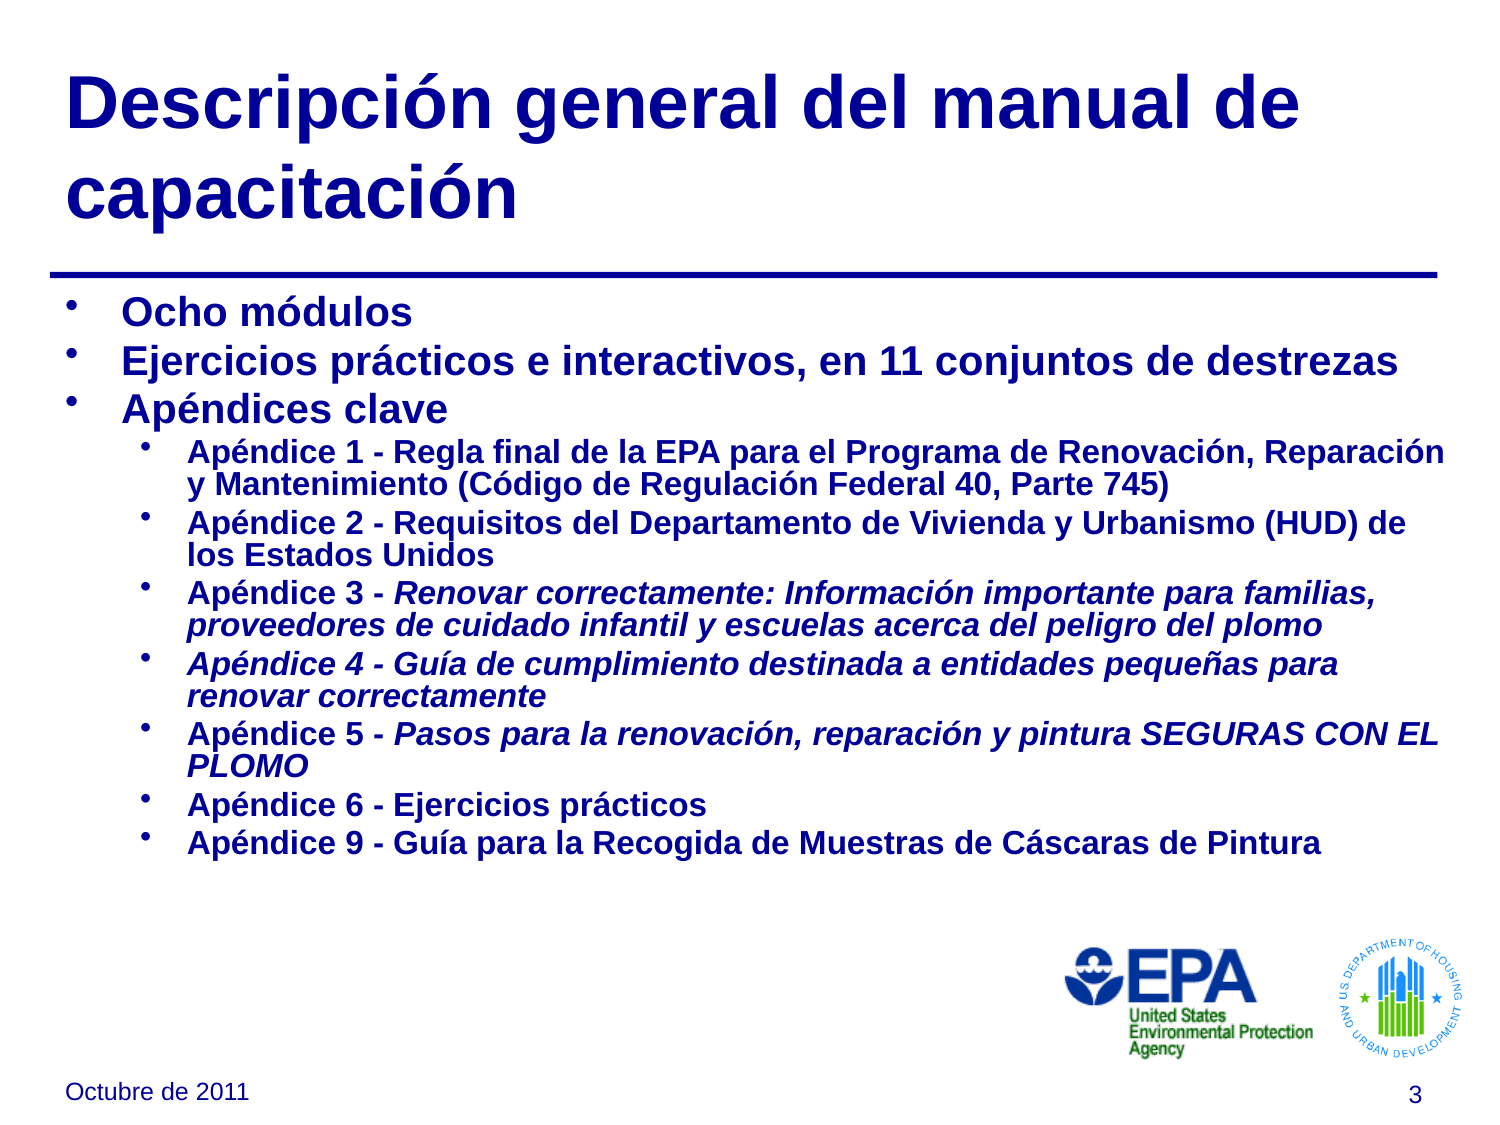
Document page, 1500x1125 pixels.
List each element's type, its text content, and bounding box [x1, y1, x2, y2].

title Descripción general del manual de capacitación [49, 49, 1438, 238]
slide_number Octubre de 2011 [49, 1049, 363, 1125]
picture [1337, 1038, 1463, 1059]
picture [1062, 1038, 1319, 1064]
slide_number 3 [1124, 1049, 1438, 1125]
list Ocho módulos Ejercicios prácticos e interactivos, en 11 conjuntos de destrezas Apéndices clave Apéndice 1 - Regla final de la EPA para el Programa de Renovación, Reparación y Mantenimiento (Código de Regulación Federal 40, Parte 745) Apéndice 2 - Requisitos del Departamento de Vivienda y Urbanismo (HUD) de los Estados Unidos Apéndice 3 - Renovar correctamente: Información importante para familias, proveedores de cuidado infantil y escuelas acerca del peligro del plomo Apéndice 4 - Guía de cumplimiento destinada a entidades pequeñas para renovar correctamente Apéndice 5 - Pasos para la renovación, reparación y pintura SEGURAS CON EL PLOMO Apéndice 6 - Ejercicios prácticos Apéndice 9 - Guía para la Recogida de Muestras de Cáscaras de Pintura [49, 287, 1476, 1038]
